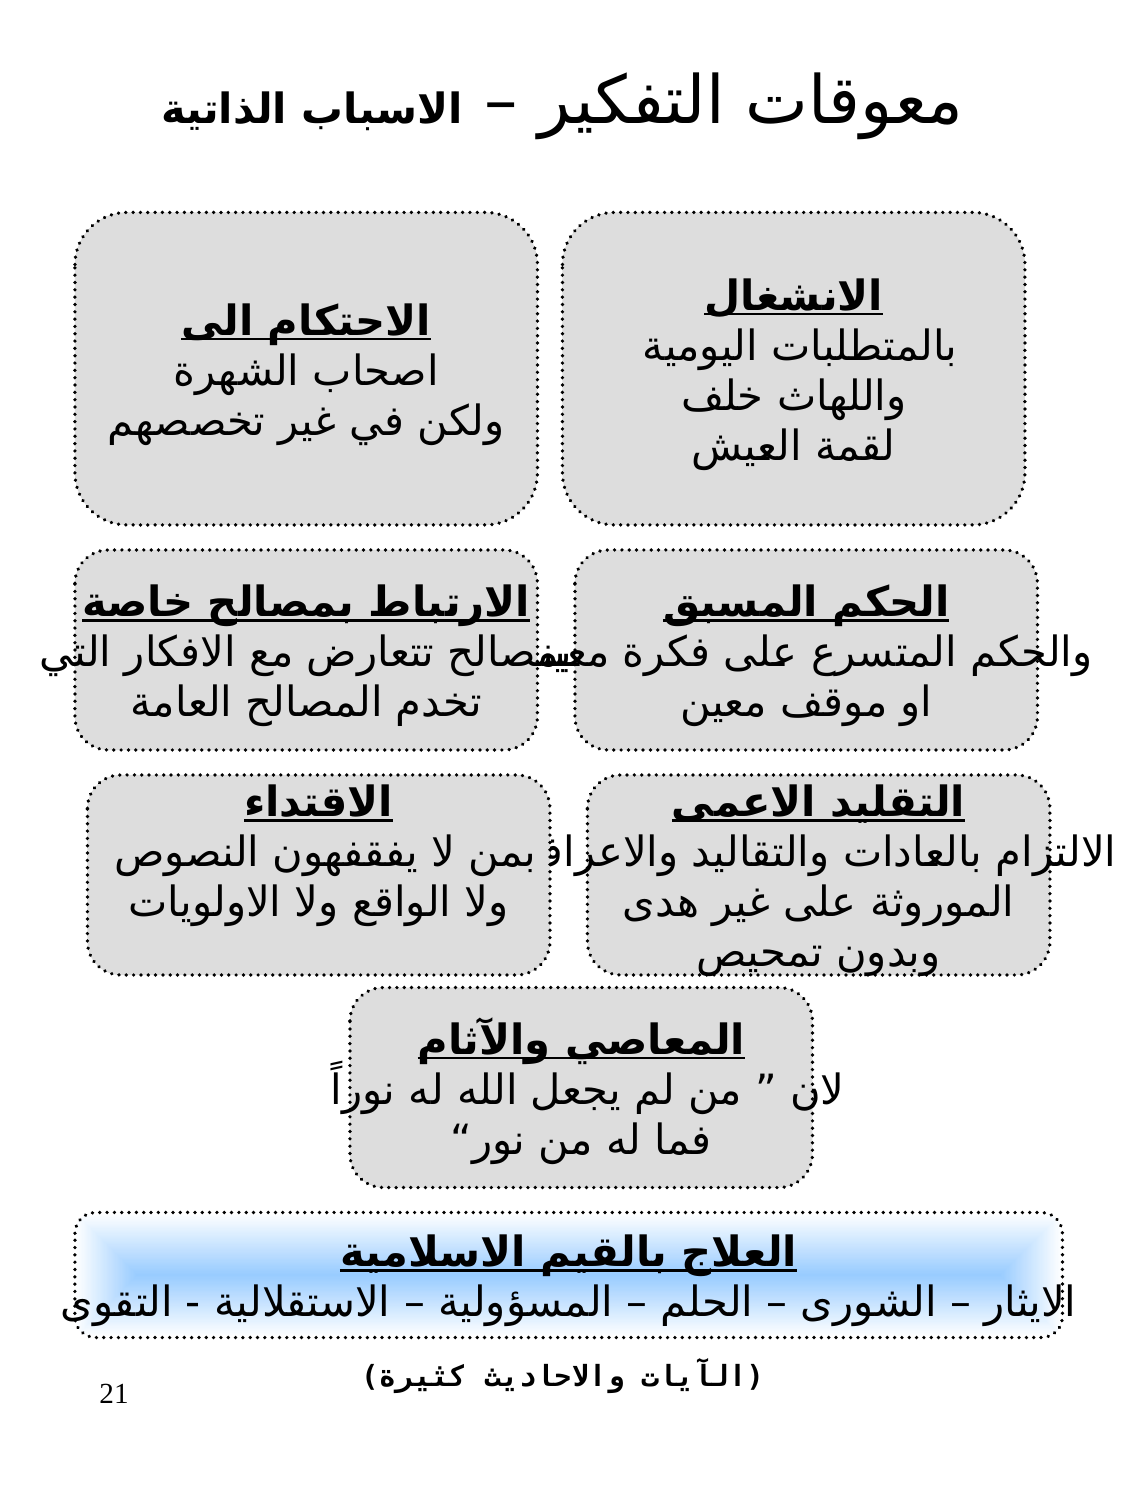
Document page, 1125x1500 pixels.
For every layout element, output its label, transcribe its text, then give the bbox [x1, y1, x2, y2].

text_box الاقتداء بمن لا يفقفهون النصوص ولا الواقع ولا الاولويات [87, 774, 550, 976]
text_box المعاصي والآثام لان ” من لم يجعل الله له نوراً فما له من نور“ [349, 987, 813, 1188]
text_box الارتباط بمصالح خاصة بمصالح تتعارض مع الافكار التي تخدم المصالح العامة [74, 549, 538, 751]
text_box الاحتكام الى اصحاب الشهرة ولكن في غير تخصصهم [74, 212, 538, 525]
text_box العلاج بالقيم الاسلامية الايثار – الشورى – الحلم – المسؤولية – الاستقلالية - التقوى [74, 1212, 1063, 1338]
slide_number 21 [84, 1366, 319, 1467]
text_box الحكم المسبق والحكم المتسرع على فكرة معينة او موقف معين [574, 549, 1038, 751]
text_box (الآيات والاحاديث كثيرة) [324, 1349, 800, 1400]
text_box معوقات التفكير – الاسباب الذاتية [62, 49, 1063, 145]
text_box الانشغال بالمتطلبات اليومية واللهاث خلف لقمة العيش [562, 212, 1025, 525]
text_box التقليد الاعمى الالتزام بالعادات والتقاليد والاعراف الموروثة على غير هدى وبدون تمحيص [587, 774, 1050, 976]
